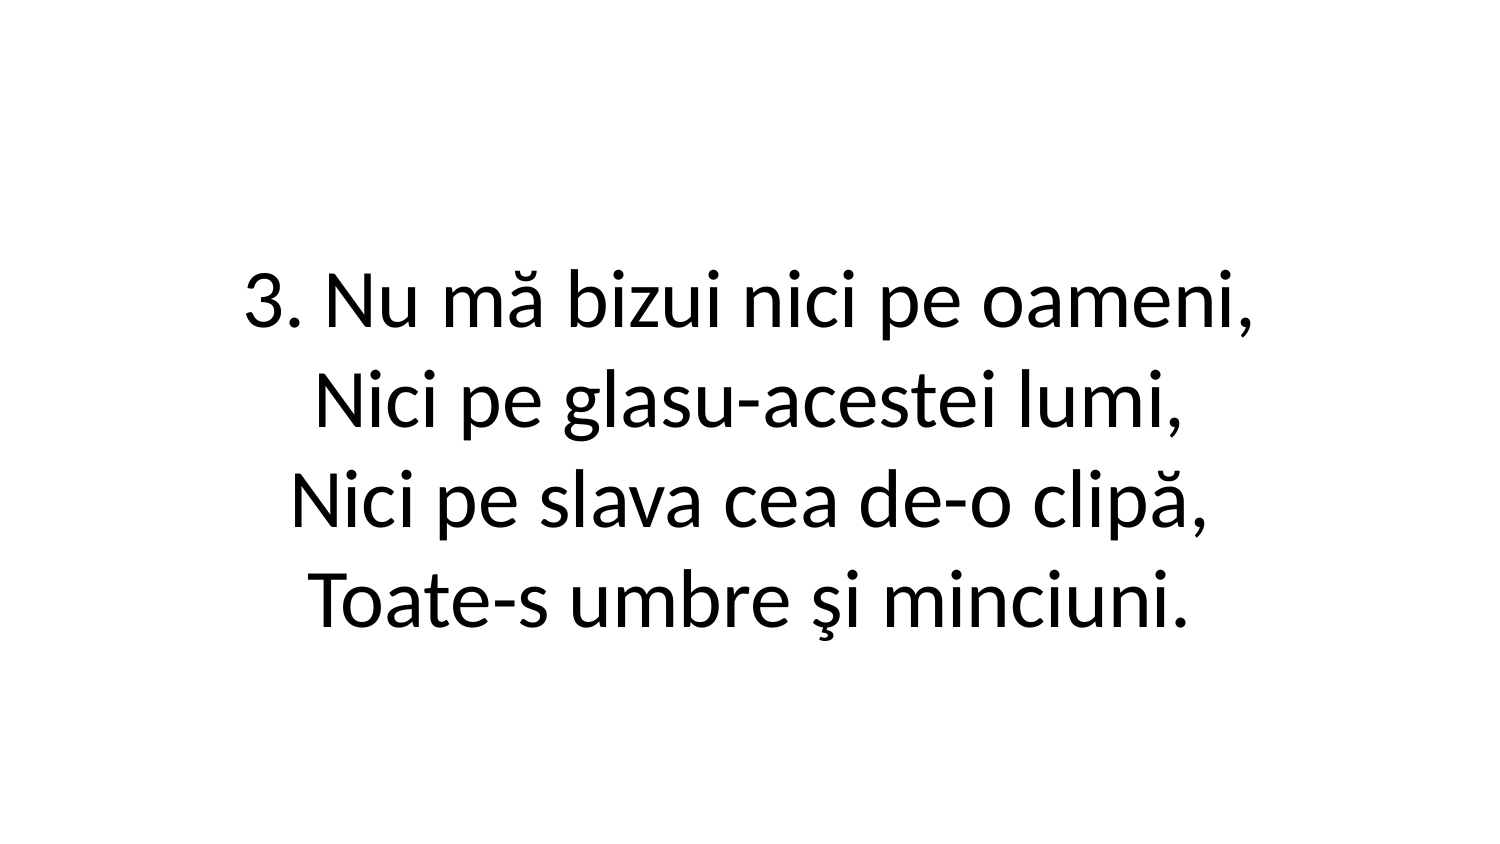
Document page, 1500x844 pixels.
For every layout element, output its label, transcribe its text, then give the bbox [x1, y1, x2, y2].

text_box 3. Nu mă bizui nici pe oameni, Nici pe glasu-acestei lumi, Nici pe slava cea de-o clipă, Toate-s umbre şi minciuni. [227, 192, 1273, 652]
